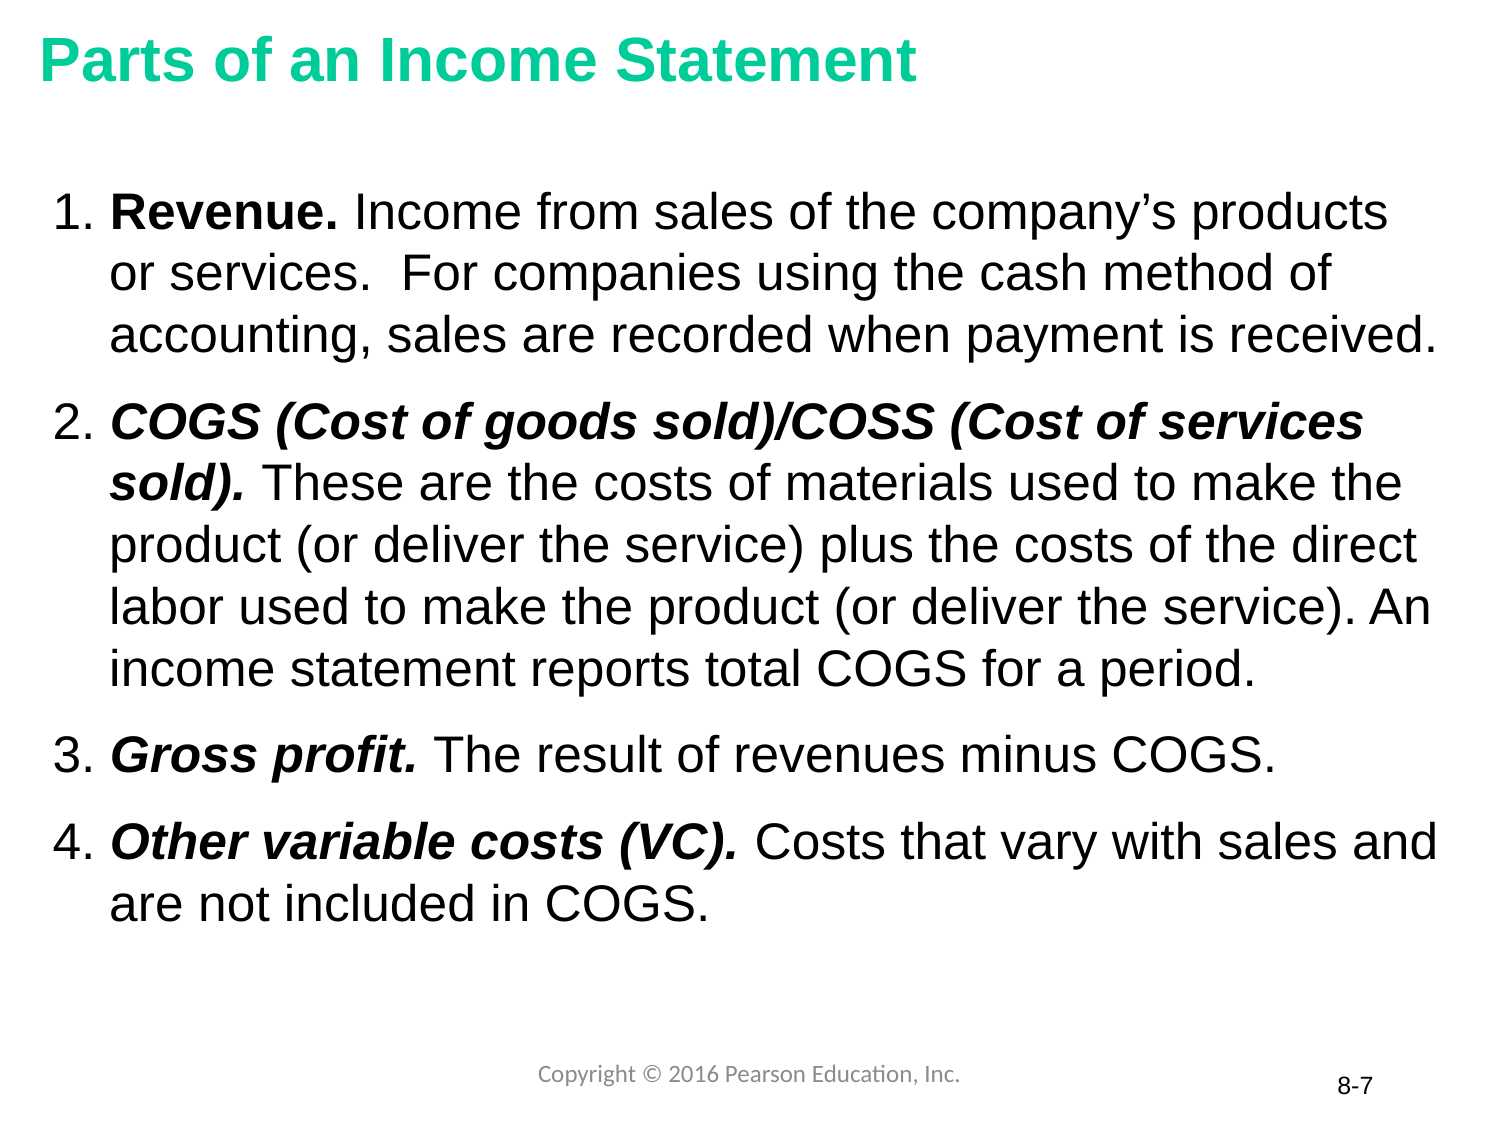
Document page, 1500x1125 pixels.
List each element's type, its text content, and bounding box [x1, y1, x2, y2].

footer Copyright © 2016 Pearson Education, Inc. [512, 1063, 988, 1103]
title Parts of an Income Statement [24, 0, 1375, 150]
list 1. Revenue. Income from sales of the company’s products or services. For companies using the cash method of accounting, sales are recorded when payment is received. 2. COGS (Cost of goods sold)/COSS (Cost of services sold). These are the costs of materials used to make the product (or deliver the service) plus the costs of the direct labor used to make the product (or deliver the service). An income statement reports total COGS for a period. 3. Gross profit. The result of revenues minus COGS. 4. Other variable costs (VC). Costs that vary with sales and are not included in COGS. [37, 170, 1475, 1063]
